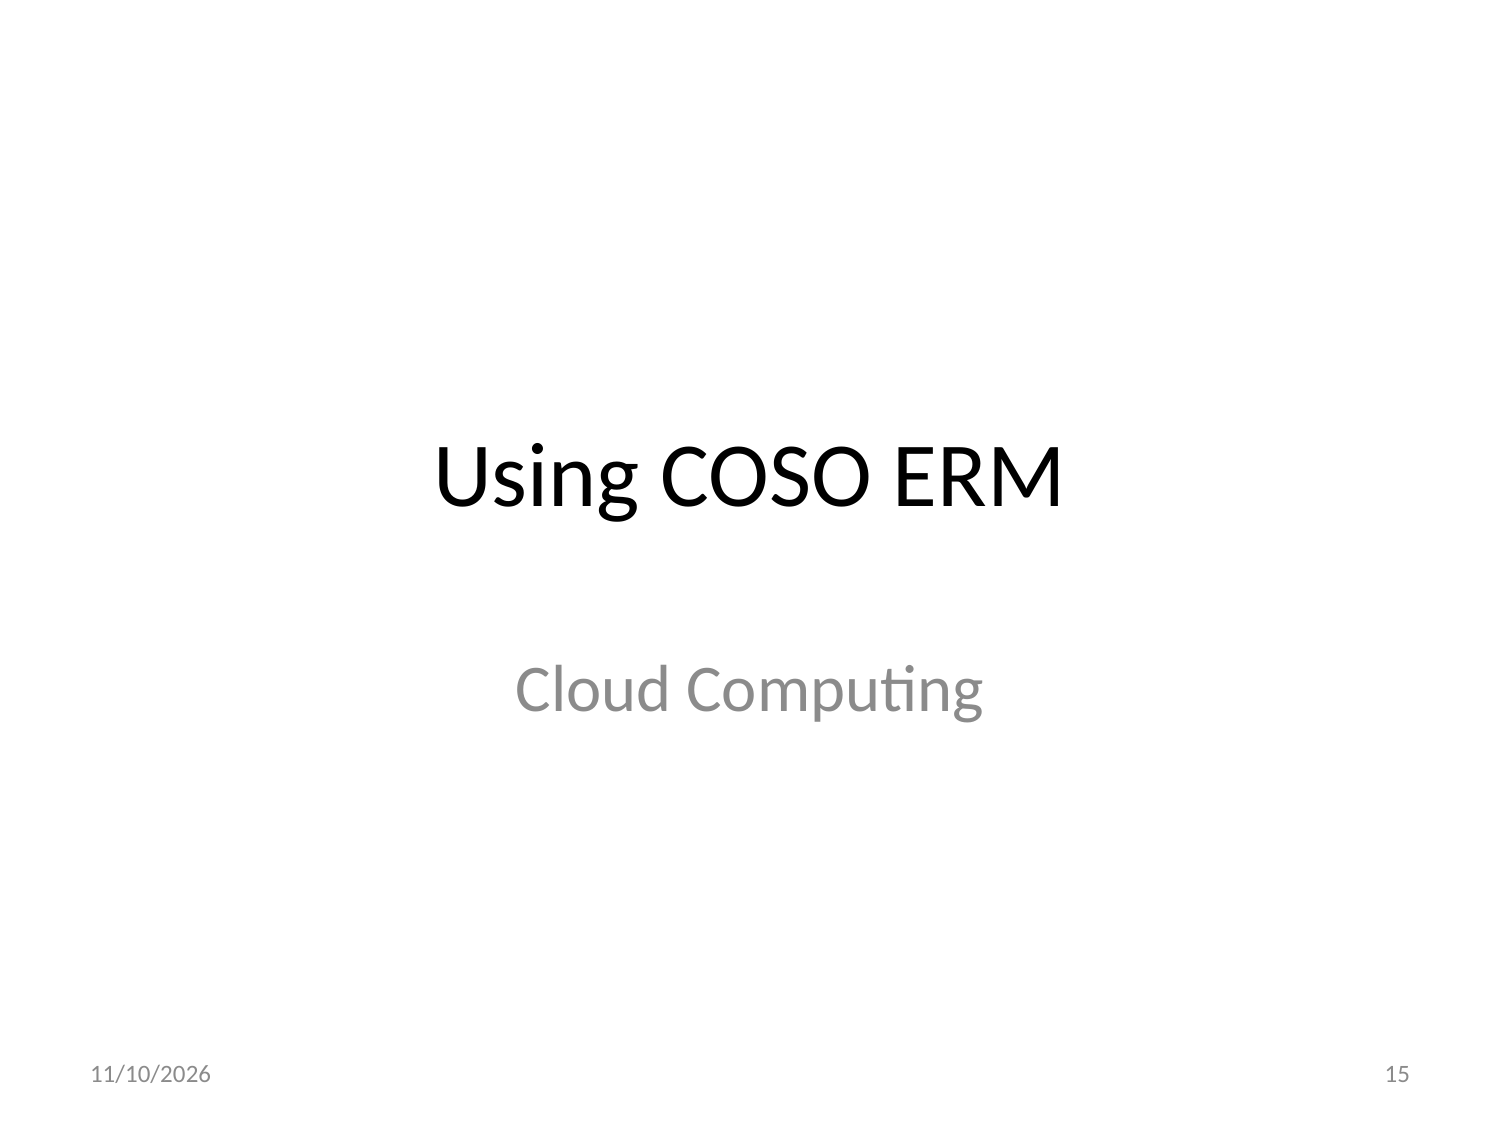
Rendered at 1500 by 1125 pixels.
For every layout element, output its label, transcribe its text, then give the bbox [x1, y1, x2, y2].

title Using COSO ERM [112, 349, 1388, 591]
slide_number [75, 1042, 425, 1103]
slide_number 15 [1074, 1042, 1425, 1103]
subtitle Cloud Computing [225, 637, 1275, 925]
